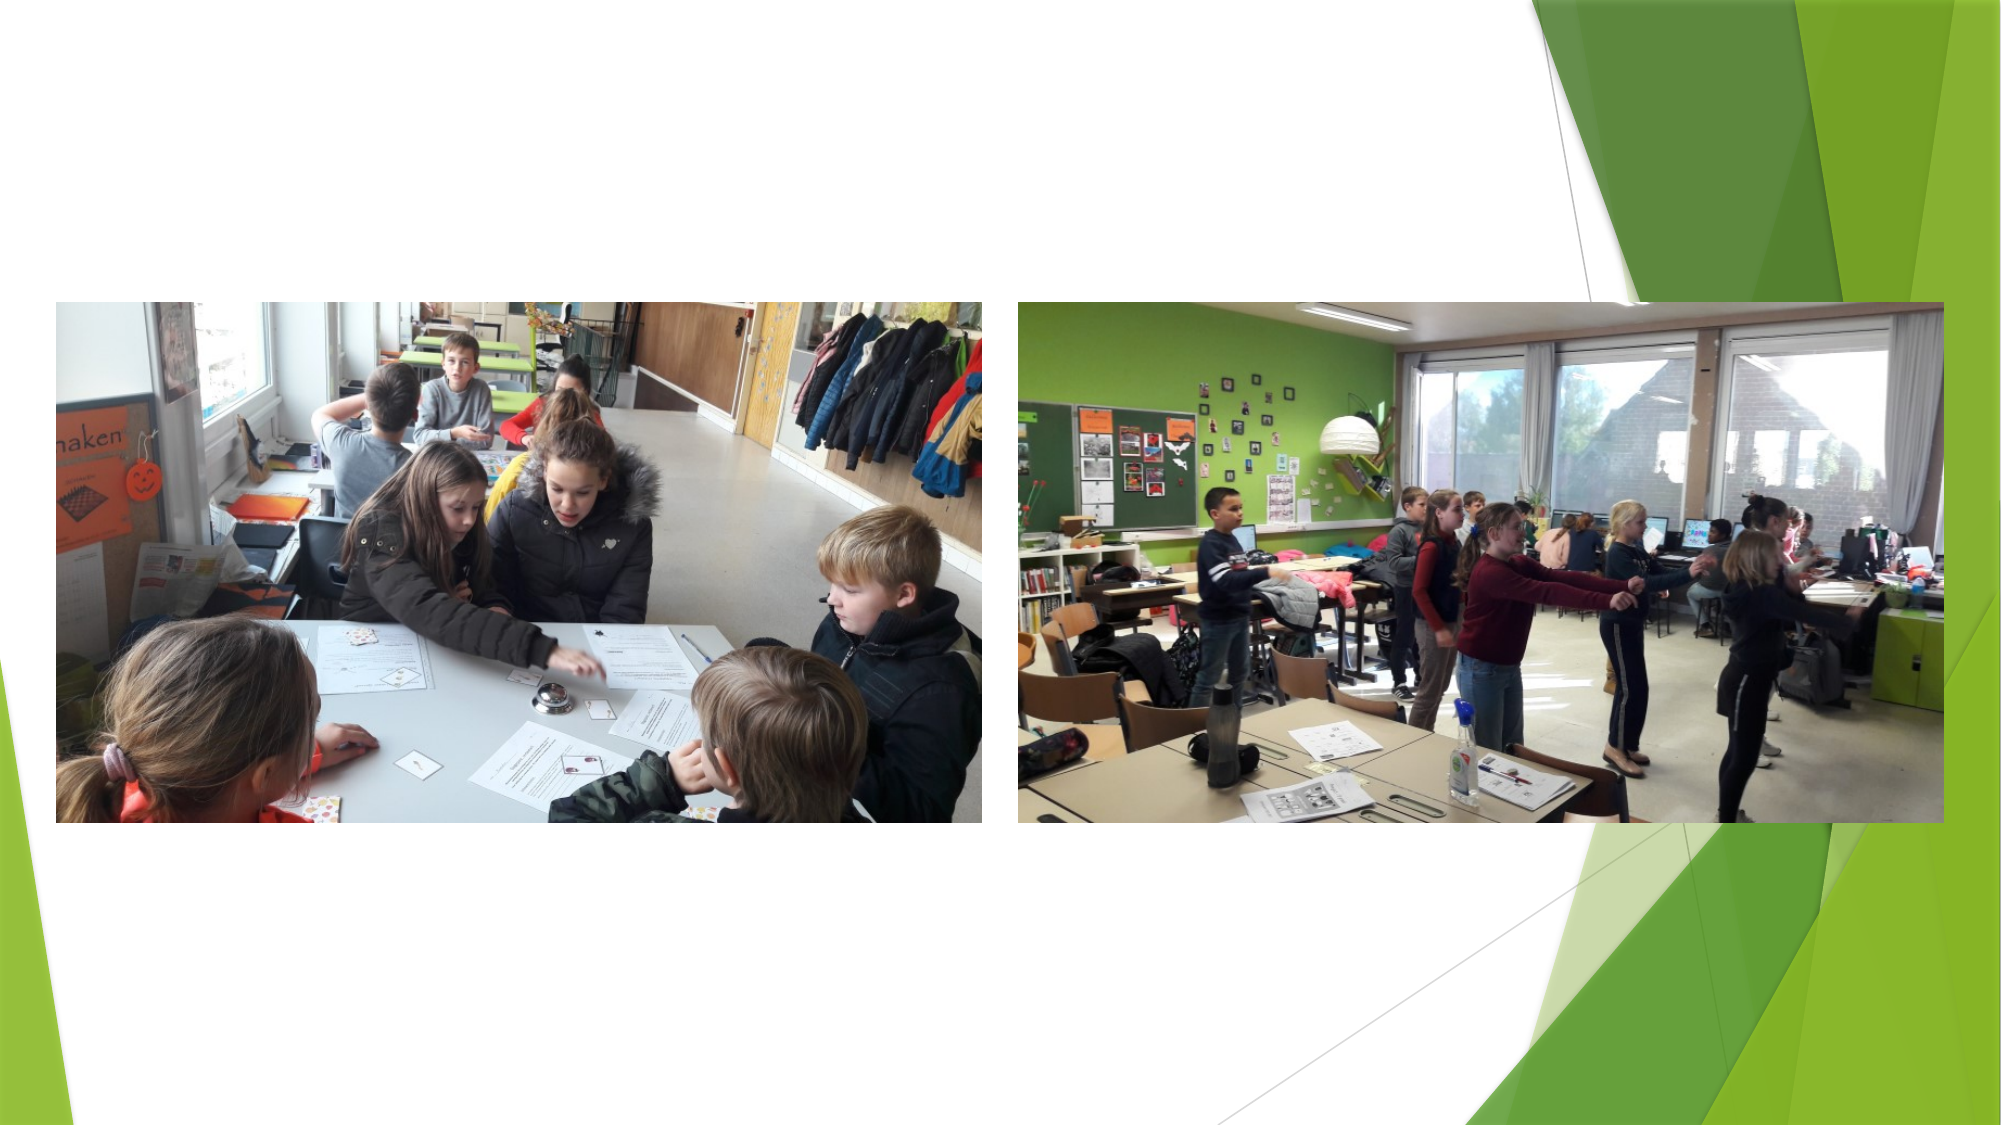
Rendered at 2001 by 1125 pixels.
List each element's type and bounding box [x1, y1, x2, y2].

picture [55, 301, 982, 824]
picture [1018, 301, 1945, 824]
